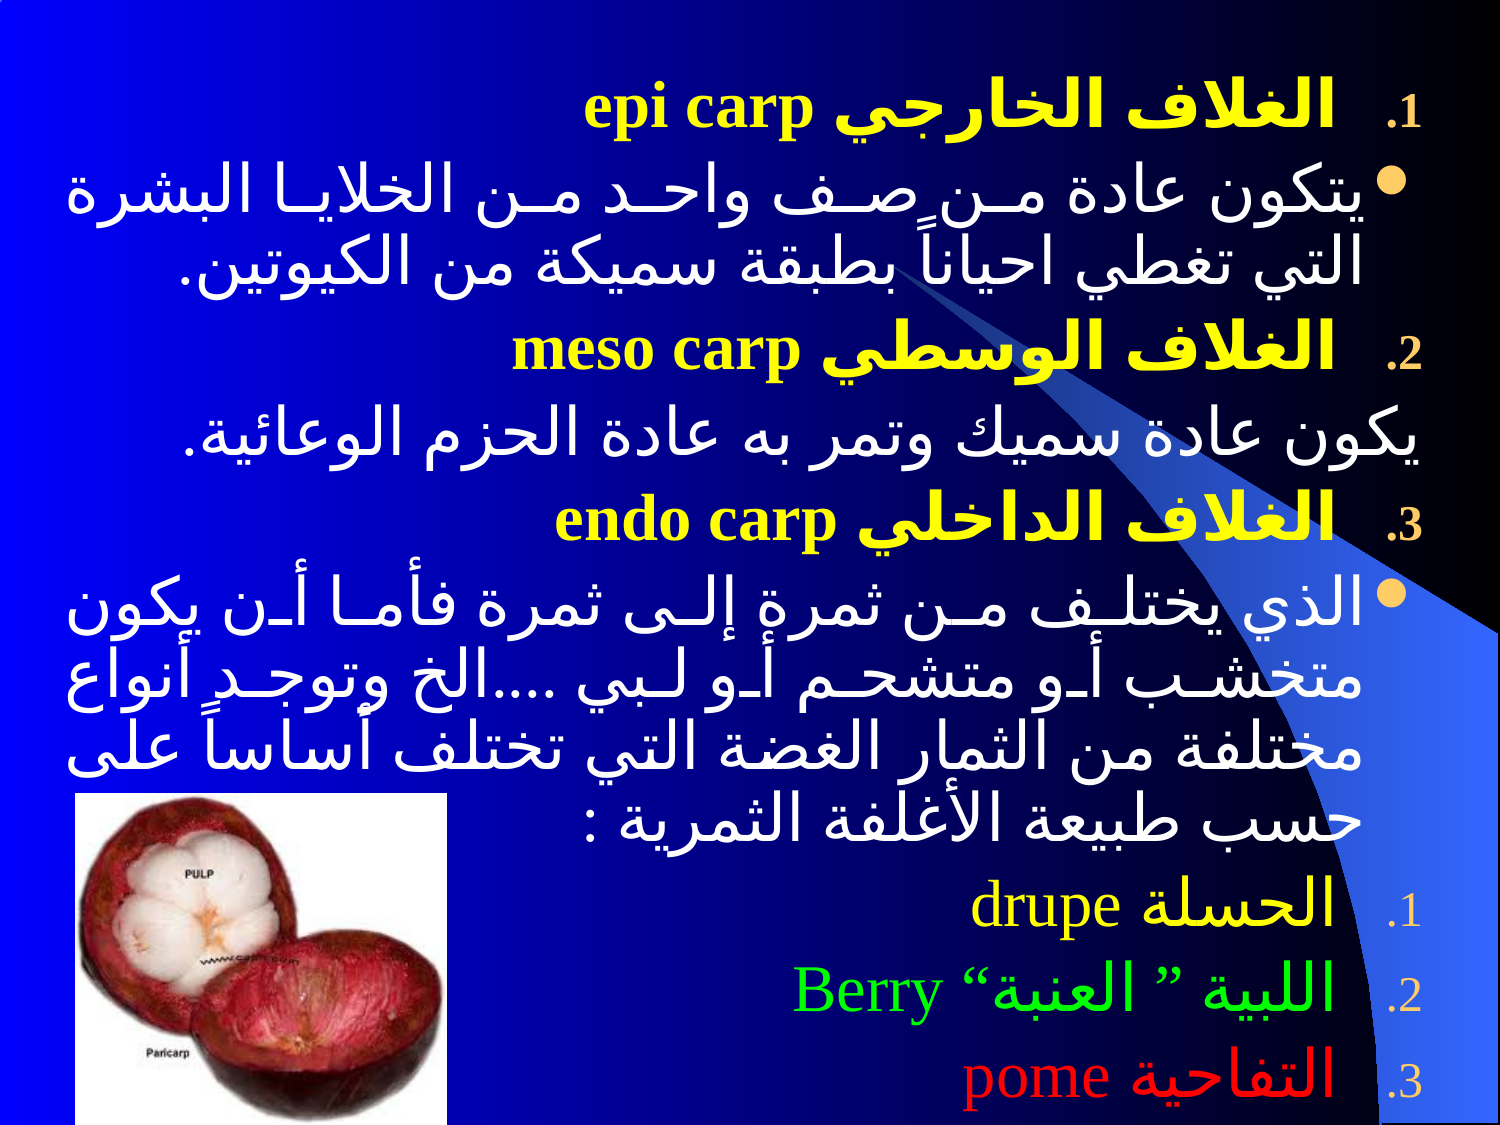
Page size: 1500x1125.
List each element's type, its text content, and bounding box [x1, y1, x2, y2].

text_box الغلاف الخارجي epi carp يتكون عادة من صف واحد من الخلايا البشرة التي تغطي احياناً بطبقة سميكة من الكيوتين. الغلاف الوسطي meso carp يكون عادة سميك وتمر به عادة الحزم الوعائية. الغلاف الداخلي endo carp الذي يختلف من ثمرة إلى ثمرة فأما أن يكون متخشب أو متشحم أو لبي ....الخ وتوجد أنواع مختلفة من الثمار الغضة التي تختلف أساساً على حسب طبيعة الأغلفة الثمرية : الحسلة drupe اللبية ” العنبة“ Berry التفاحية pome [50, 62, 1438, 1100]
picture [74, 793, 448, 1125]
